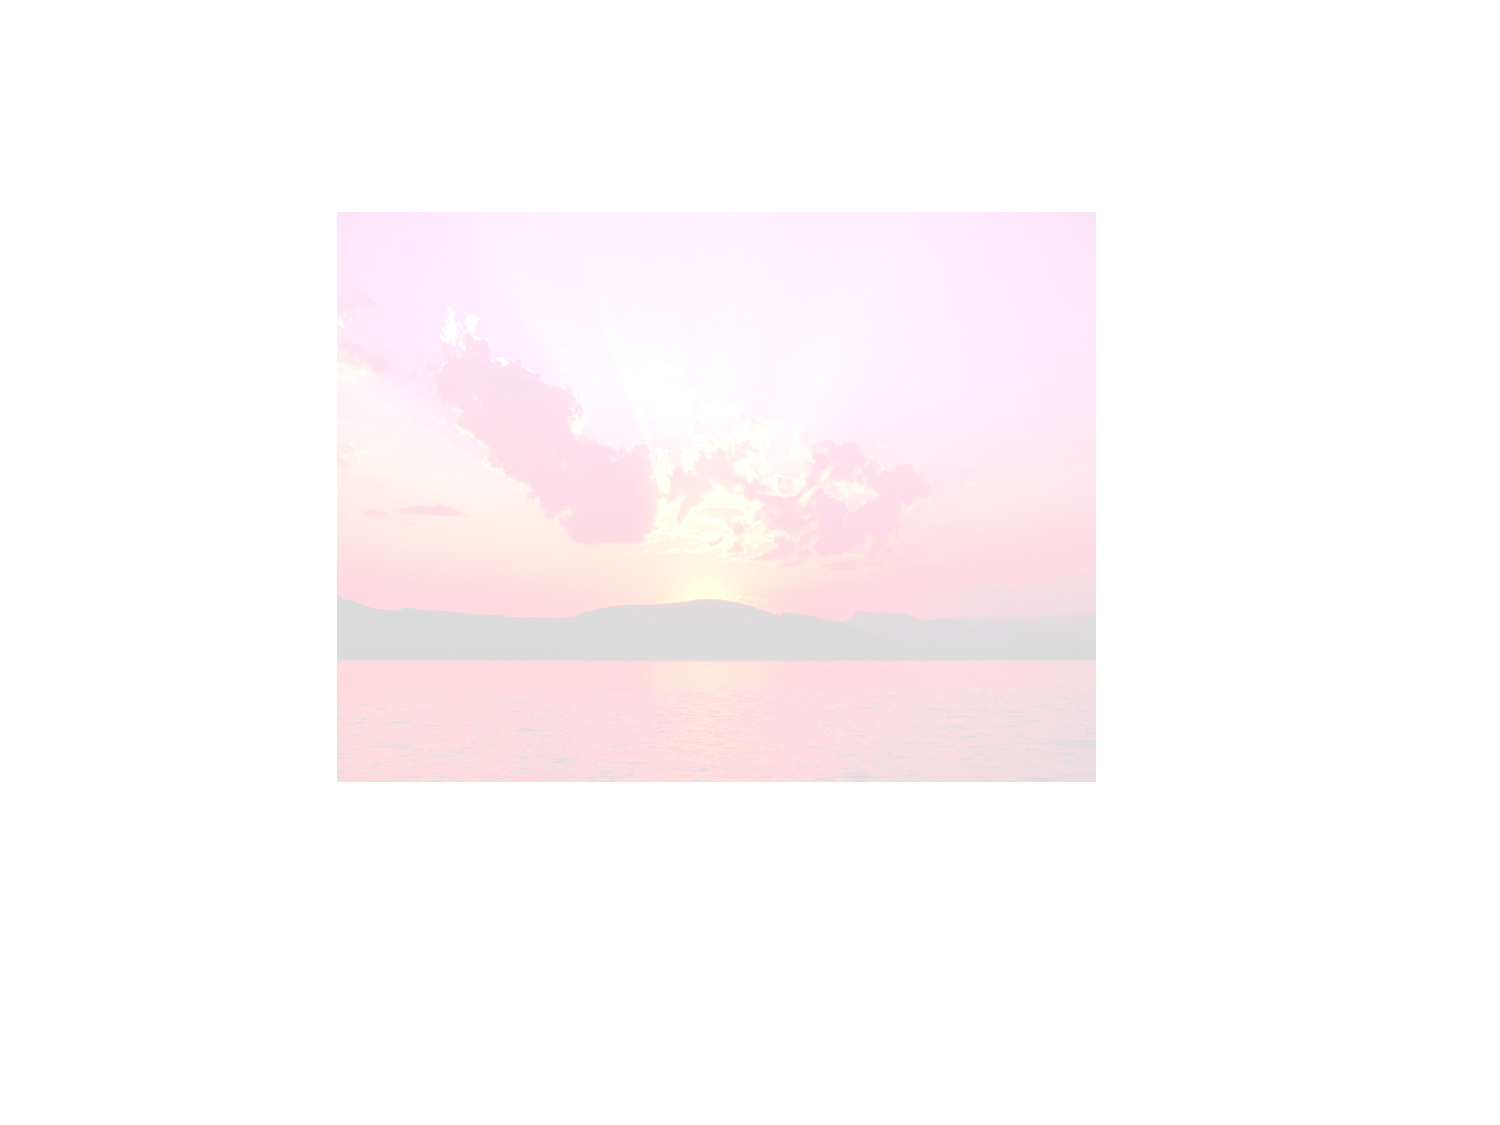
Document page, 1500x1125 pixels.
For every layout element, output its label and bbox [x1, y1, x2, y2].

picture [337, 212, 1097, 782]
